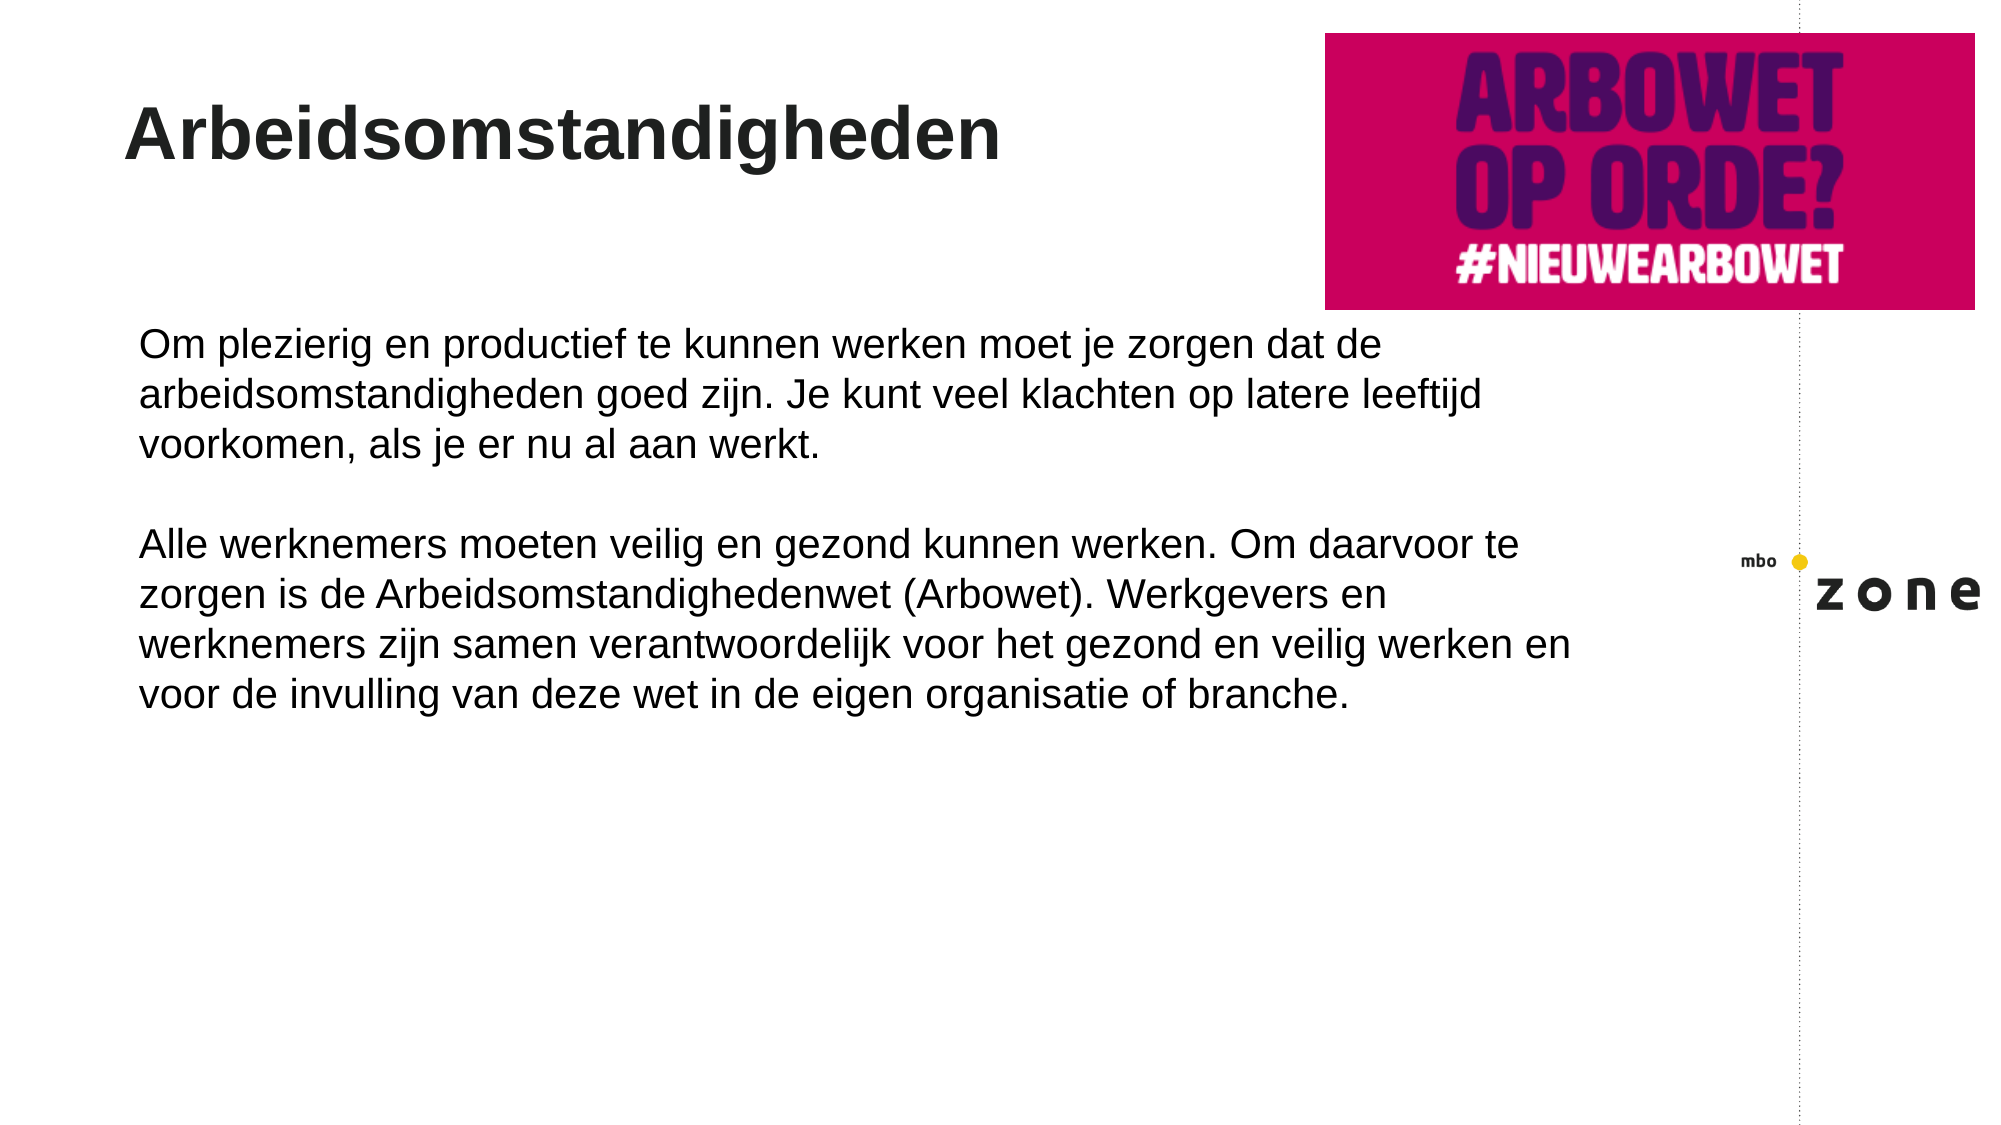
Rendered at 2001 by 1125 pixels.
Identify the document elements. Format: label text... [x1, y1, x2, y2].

picture [1325, 0, 2001, 1125]
text_box Om plezierig en productief te kunnen werken moet je zorgen dat de arbeidsomstandigheden goed zijn. Je kunt veel klachten op latere leeftijd voorkomen, als je er nu al aan werkt. Alle werknemers moeten veilig en gezond kunnen werken. Om daarvoor te zorgen is de Arbeidsomstandighedenwet (Arbowet). Werkgevers en werknemers zijn samen verantwoordelijk voor het gezond en veilig werken en voor de invulling van deze wet in de eigen organisatie of branche. [123, 309, 1607, 725]
title Arbeidsomstandigheden [123, 94, 1325, 283]
